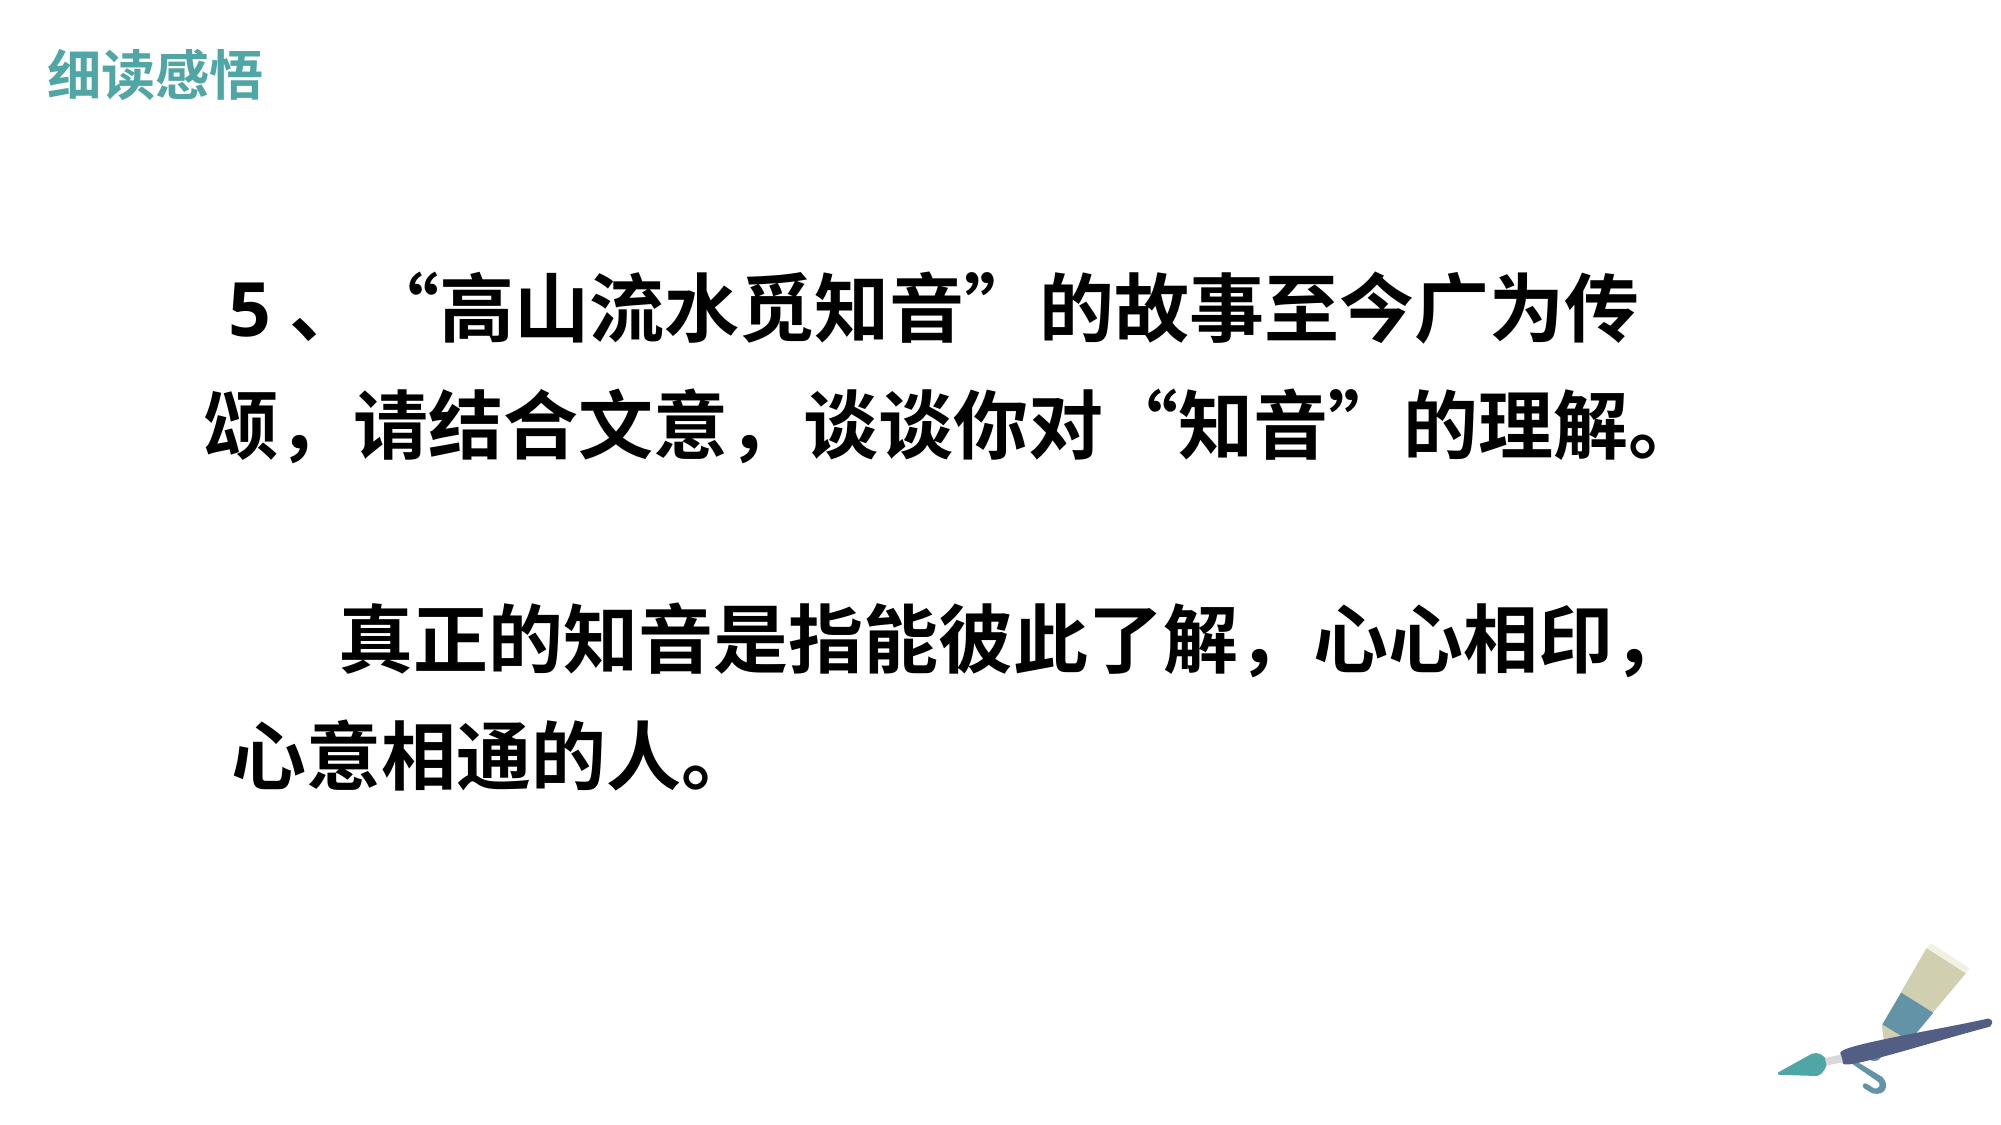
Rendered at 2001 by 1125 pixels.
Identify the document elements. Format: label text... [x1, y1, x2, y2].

text_box 细读感悟 [32, 33, 347, 114]
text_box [1811, 945, 1974, 1125]
text_box 真正的知音是指能彼此了解，心心相印，心意相通的人。 [217, 557, 1768, 807]
text_box 5、“高山流水觅知音”的故事至今广为传颂，请结合文意，谈谈你对“知音”的理解。 [188, 227, 1797, 477]
